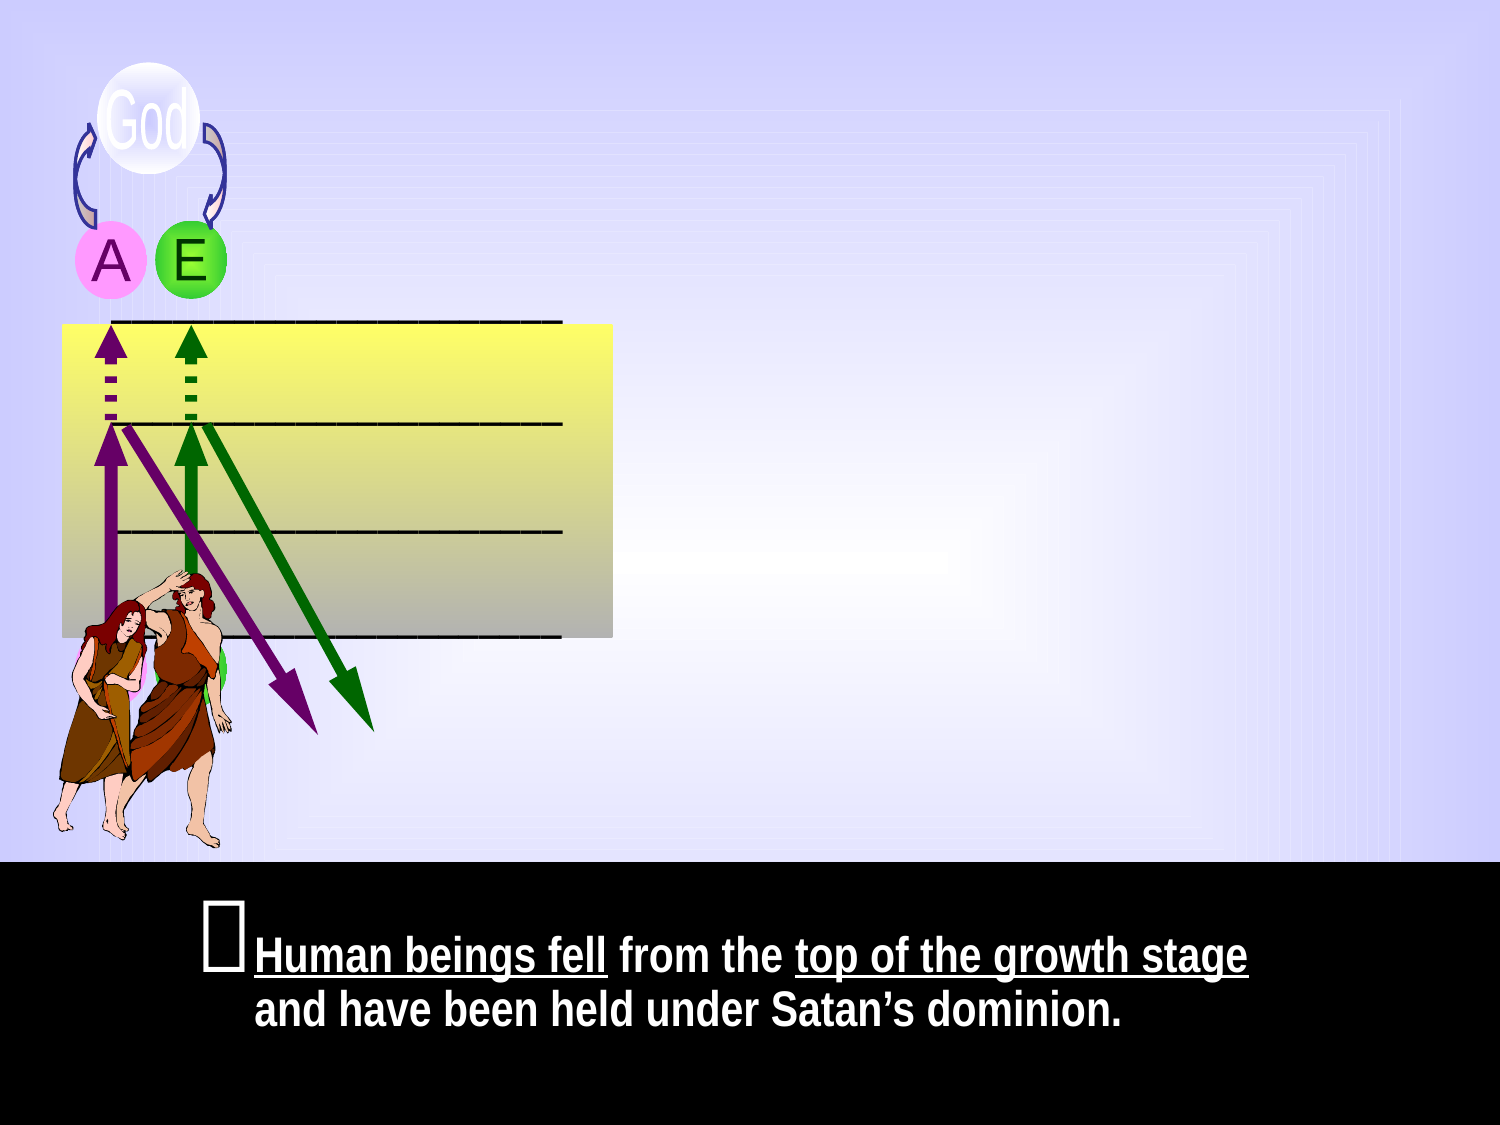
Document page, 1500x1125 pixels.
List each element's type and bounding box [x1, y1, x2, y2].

text_box [179, 912, 1338, 1045]
text_box [37, 62, 638, 709]
text_box [206, 399, 306, 763]
text_box [0, 862, 1500, 1125]
picture [49, 562, 235, 851]
